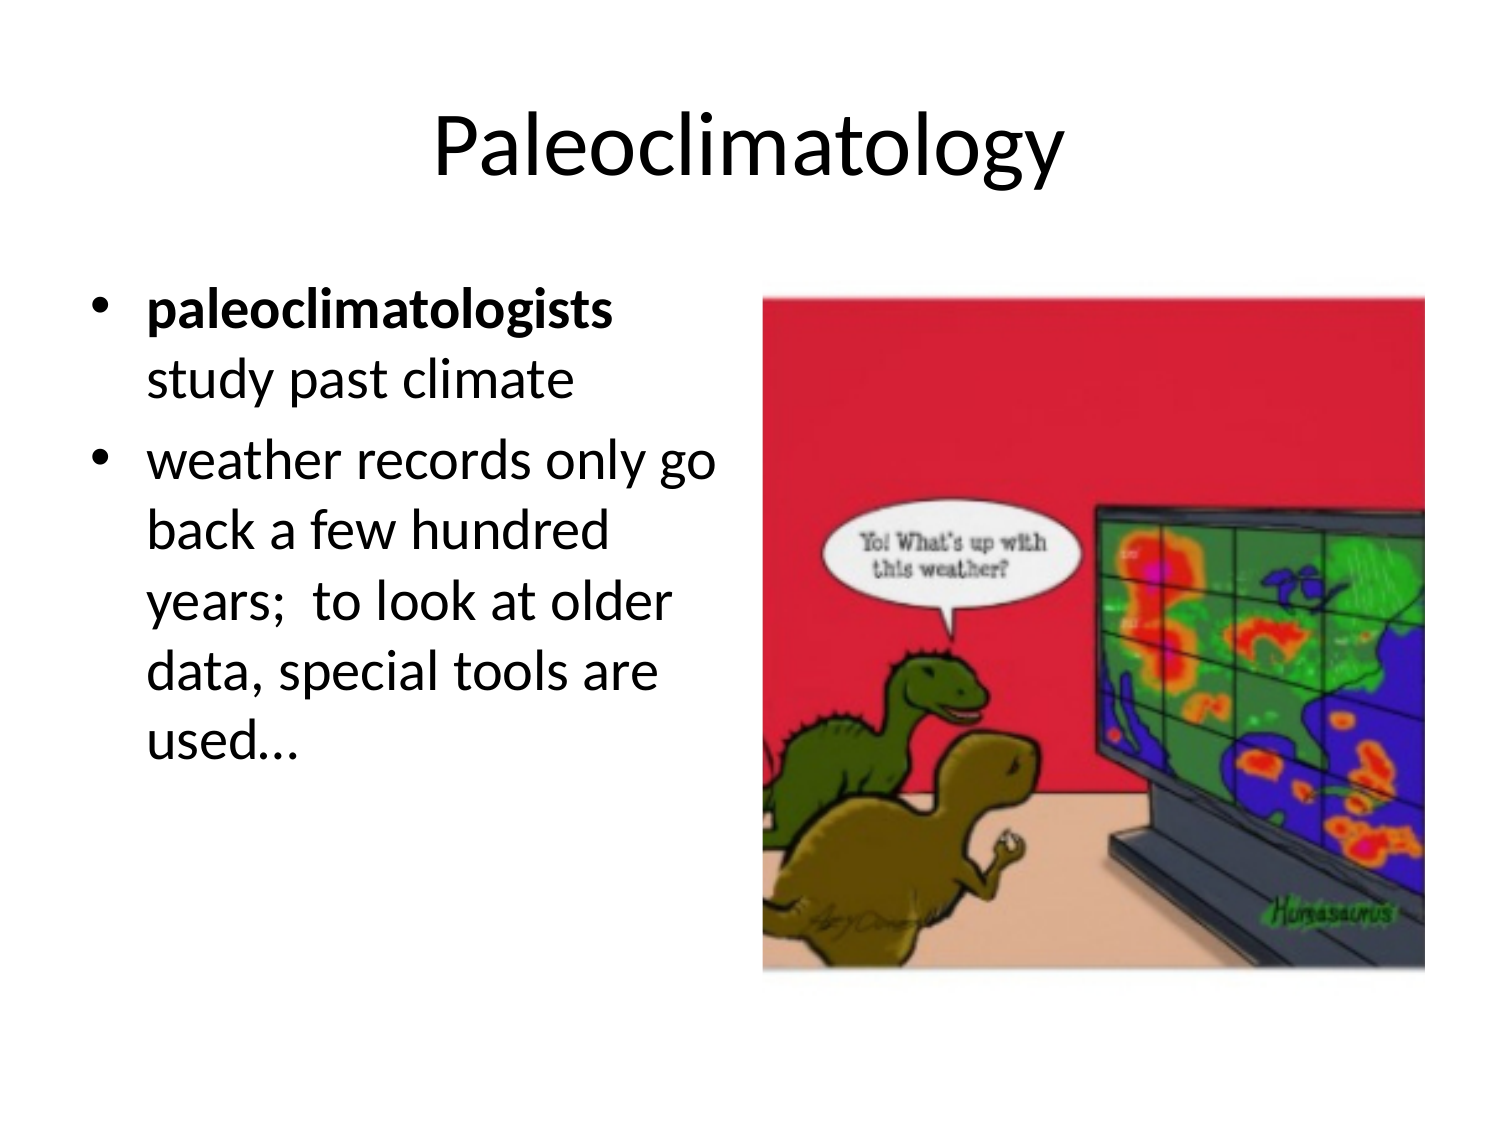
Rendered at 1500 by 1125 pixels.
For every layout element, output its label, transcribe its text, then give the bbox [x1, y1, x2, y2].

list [762, 262, 1426, 1006]
title Paleoclimatology [75, 45, 1425, 233]
list paleoclimatologists study past climate weather records only go back a few hundred years; to look at older data, special tools are used… [75, 262, 738, 1005]
